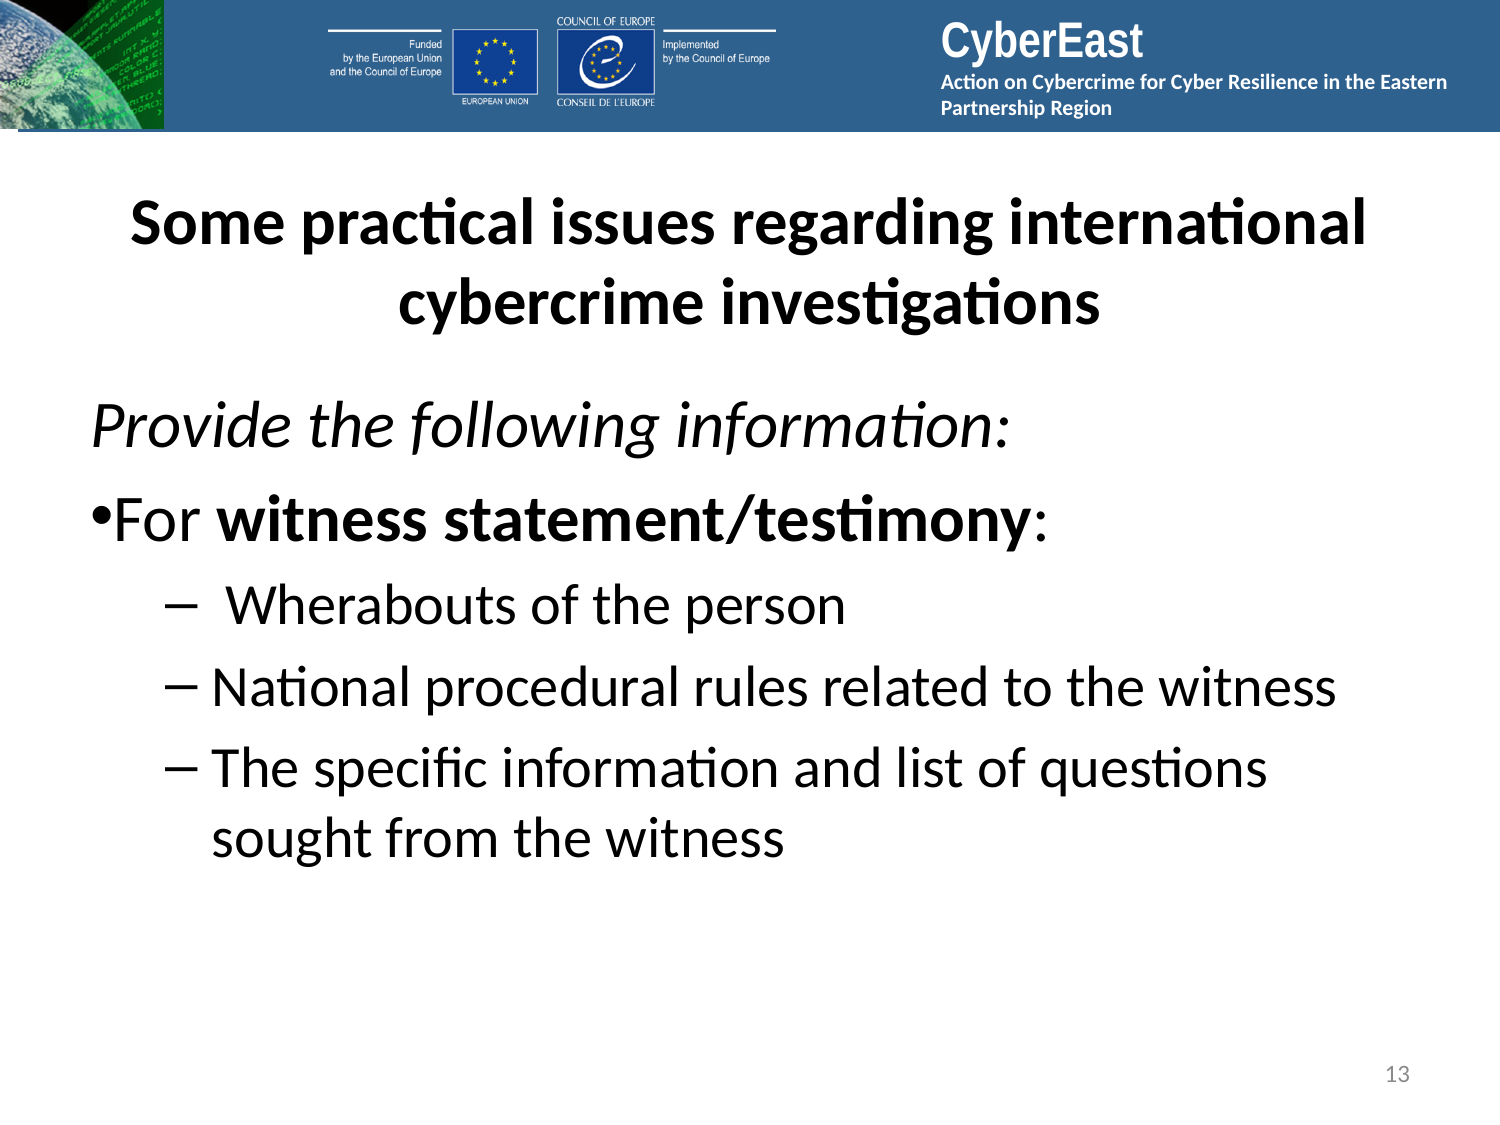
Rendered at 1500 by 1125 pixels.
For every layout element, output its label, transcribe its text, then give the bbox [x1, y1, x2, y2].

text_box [0, 0, 1500, 132]
slide_number 13 [1074, 1042, 1425, 1103]
list Provide the following information: For witness statement/testimony: Wherabouts of the person National procedural rules related to the witness The specific information and list of questions sought from the witness [75, 373, 1425, 1005]
title Some practical issues regarding international cybercrime investigations [75, 164, 1425, 352]
